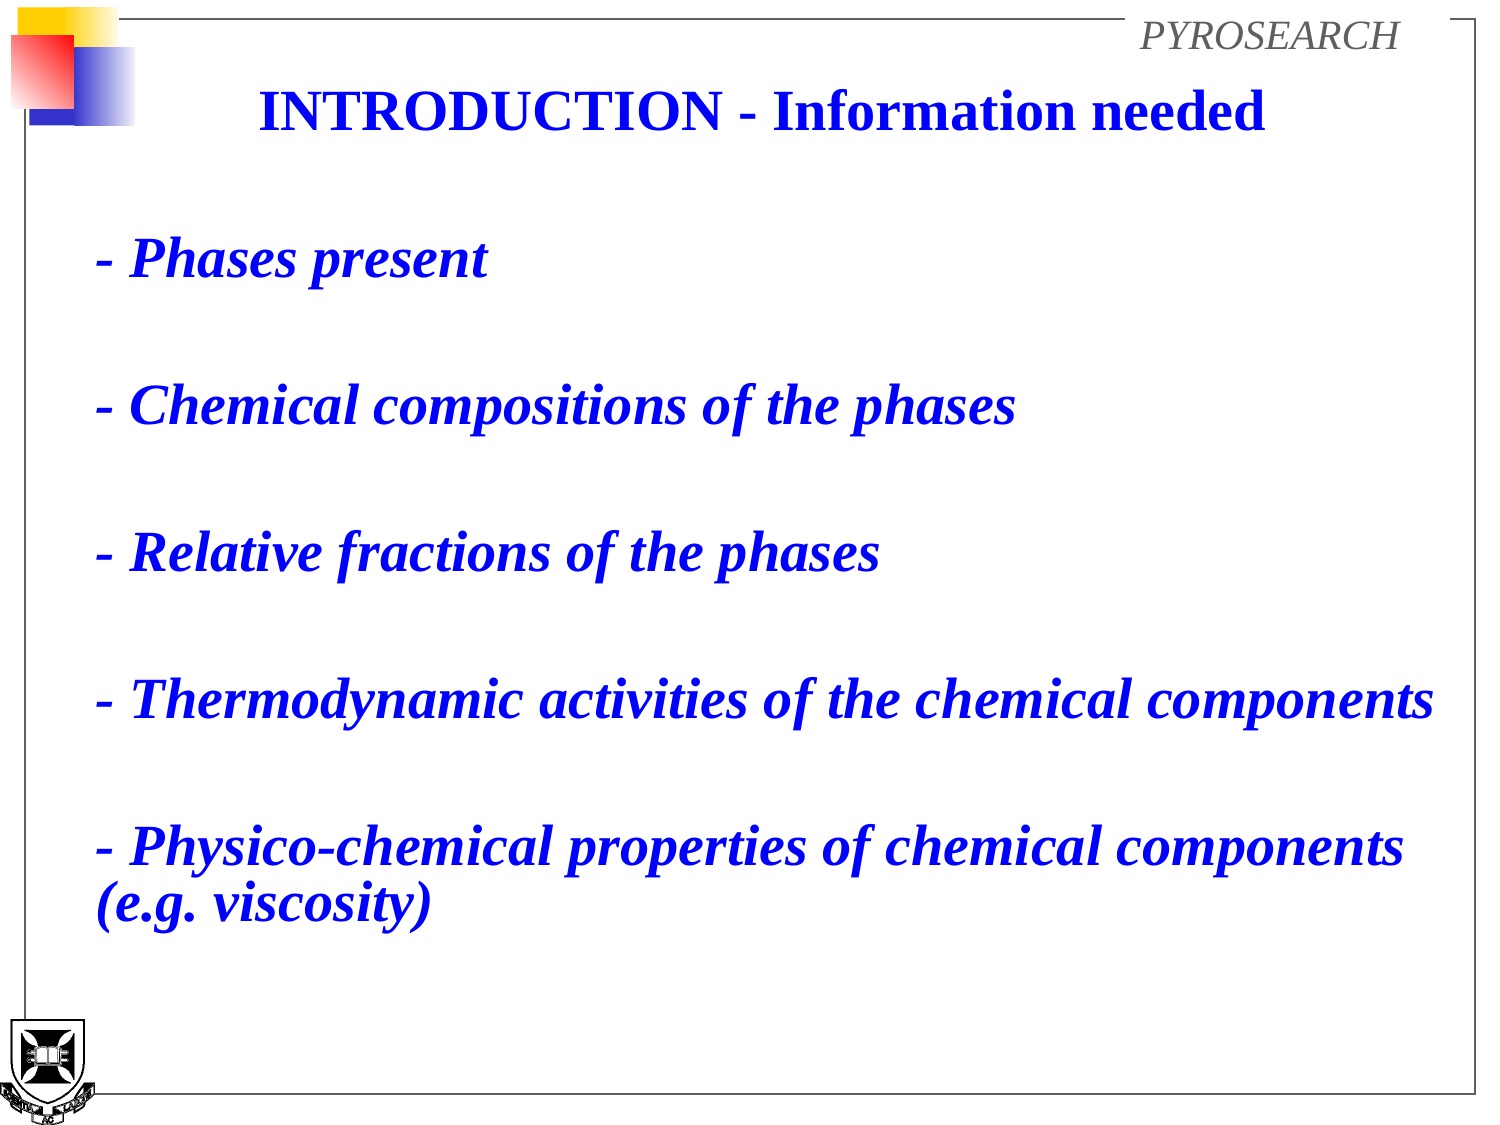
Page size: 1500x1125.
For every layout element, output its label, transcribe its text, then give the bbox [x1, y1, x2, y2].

text_box INTRODUCTION - Information needed - Phases present - Chemical compositions of the phases - Relative fractions of the phases - Thermodynamic activities of the chemical components - Physico-chemical properties of chemical components (e.g. viscosity) [24, 78, 1500, 900]
